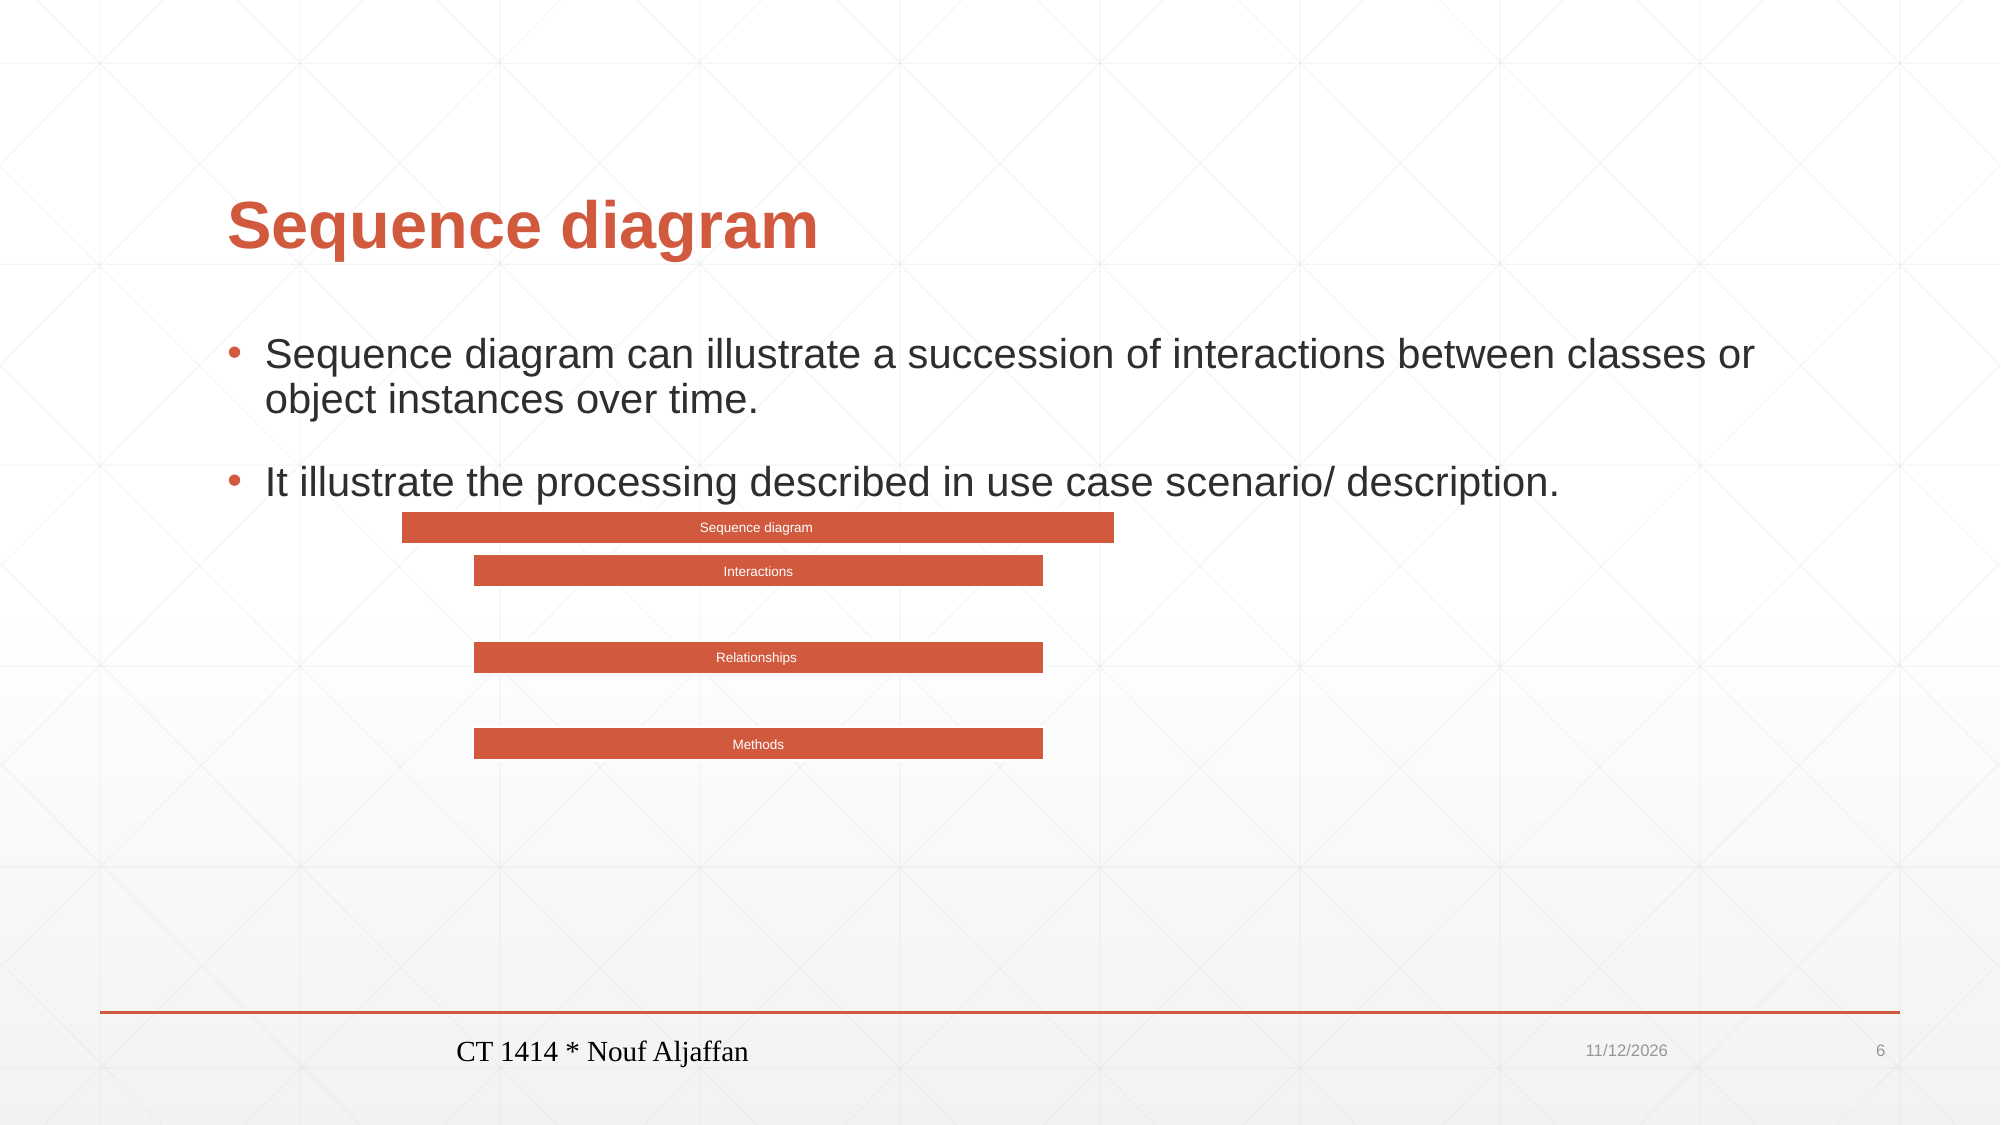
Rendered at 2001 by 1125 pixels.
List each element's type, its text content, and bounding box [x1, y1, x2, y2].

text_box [311, 510, 1205, 848]
list Sequence diagram can illustrate a succession of interactions between classes or object instances over time. It illustrate the processing described in use case scenario/ description. [212, 324, 1788, 950]
slide_number 6 [1749, 1031, 1901, 1069]
footer CT 1414 * Nouf Aljaffan [99, 1031, 1106, 1069]
title Sequence diagram [212, 82, 1788, 271]
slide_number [1524, 1031, 1684, 1069]
